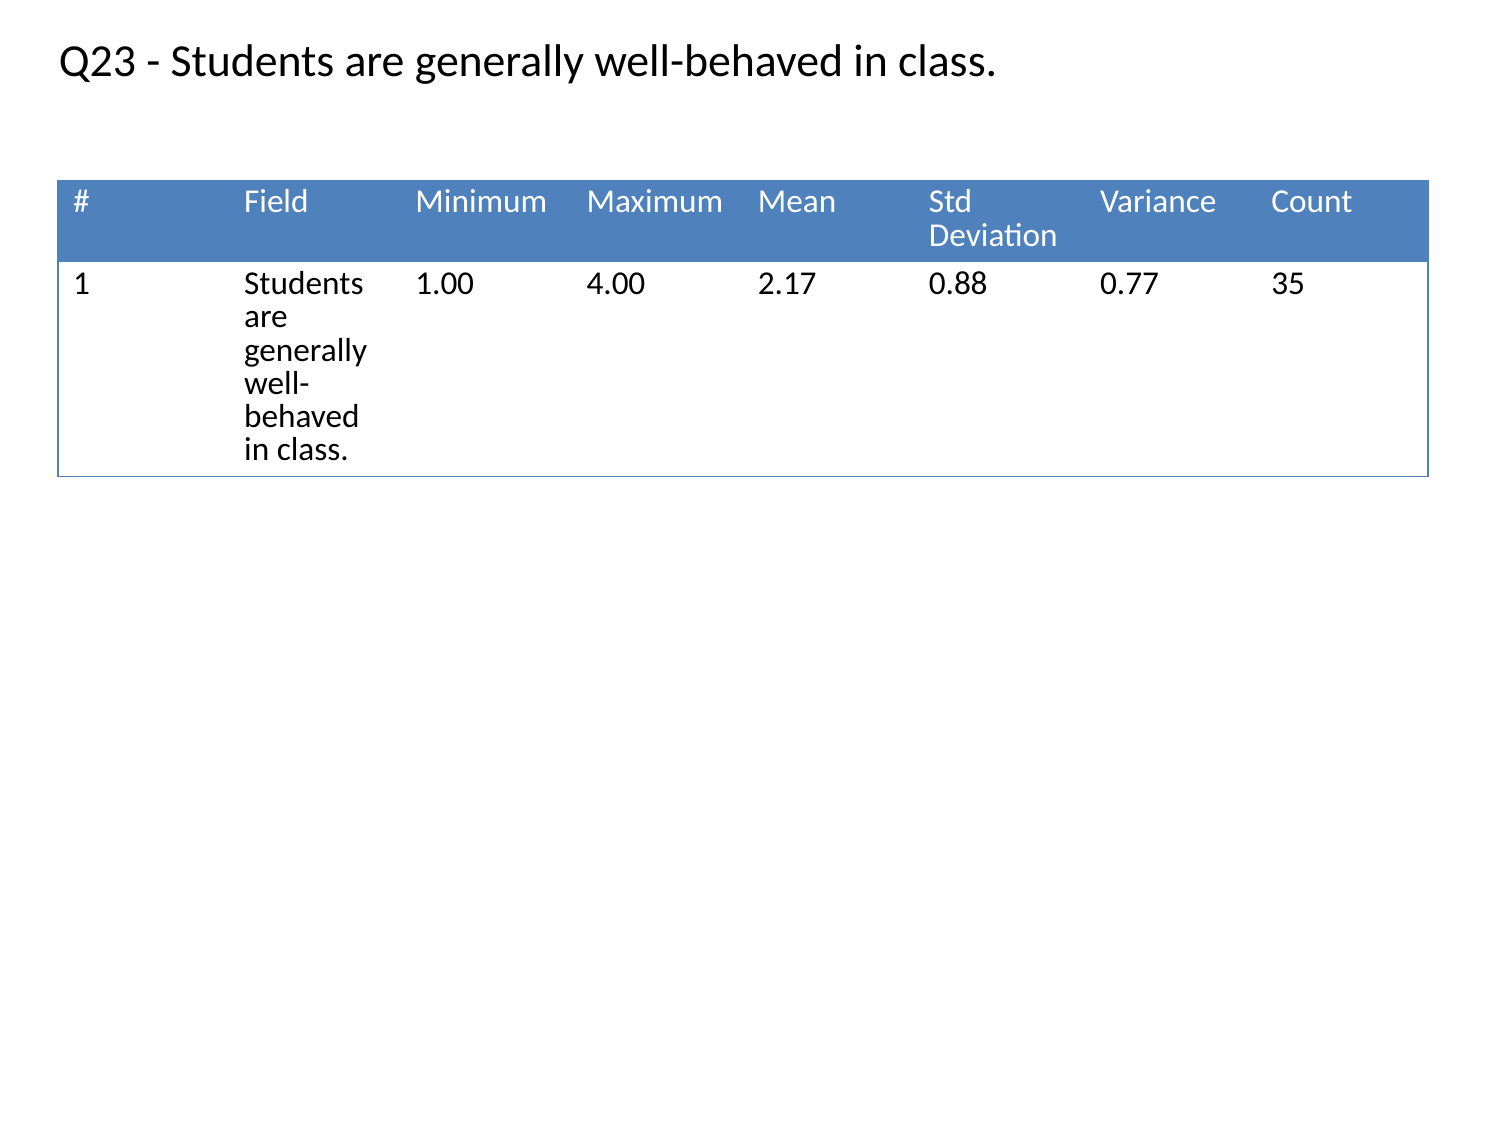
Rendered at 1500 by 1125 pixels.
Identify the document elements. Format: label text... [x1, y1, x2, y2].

table_cell Students are generally well-behaved in class. [229, 262, 400, 476]
table_header Count [1256, 181, 1427, 262]
table_cell 1 [59, 262, 229, 476]
table_header Minimum [400, 181, 572, 262]
table_cell 4.00 [572, 262, 743, 476]
table_header Mean [743, 181, 914, 262]
table_header Maximum [572, 181, 743, 262]
table_header # [59, 181, 229, 262]
text_box Q23 - Students are generally well-behaved in class. [44, 22, 1395, 84]
table_header Std Deviation [914, 181, 1085, 262]
table_cell 0.77 [1085, 262, 1256, 476]
table_cell 2.17 [743, 262, 914, 476]
table_cell 1.00 [400, 262, 572, 476]
table_cell 35 [1256, 262, 1427, 476]
table_header Variance [1085, 181, 1256, 262]
table_header Field [229, 181, 400, 262]
table_cell 0.88 [914, 262, 1085, 476]
